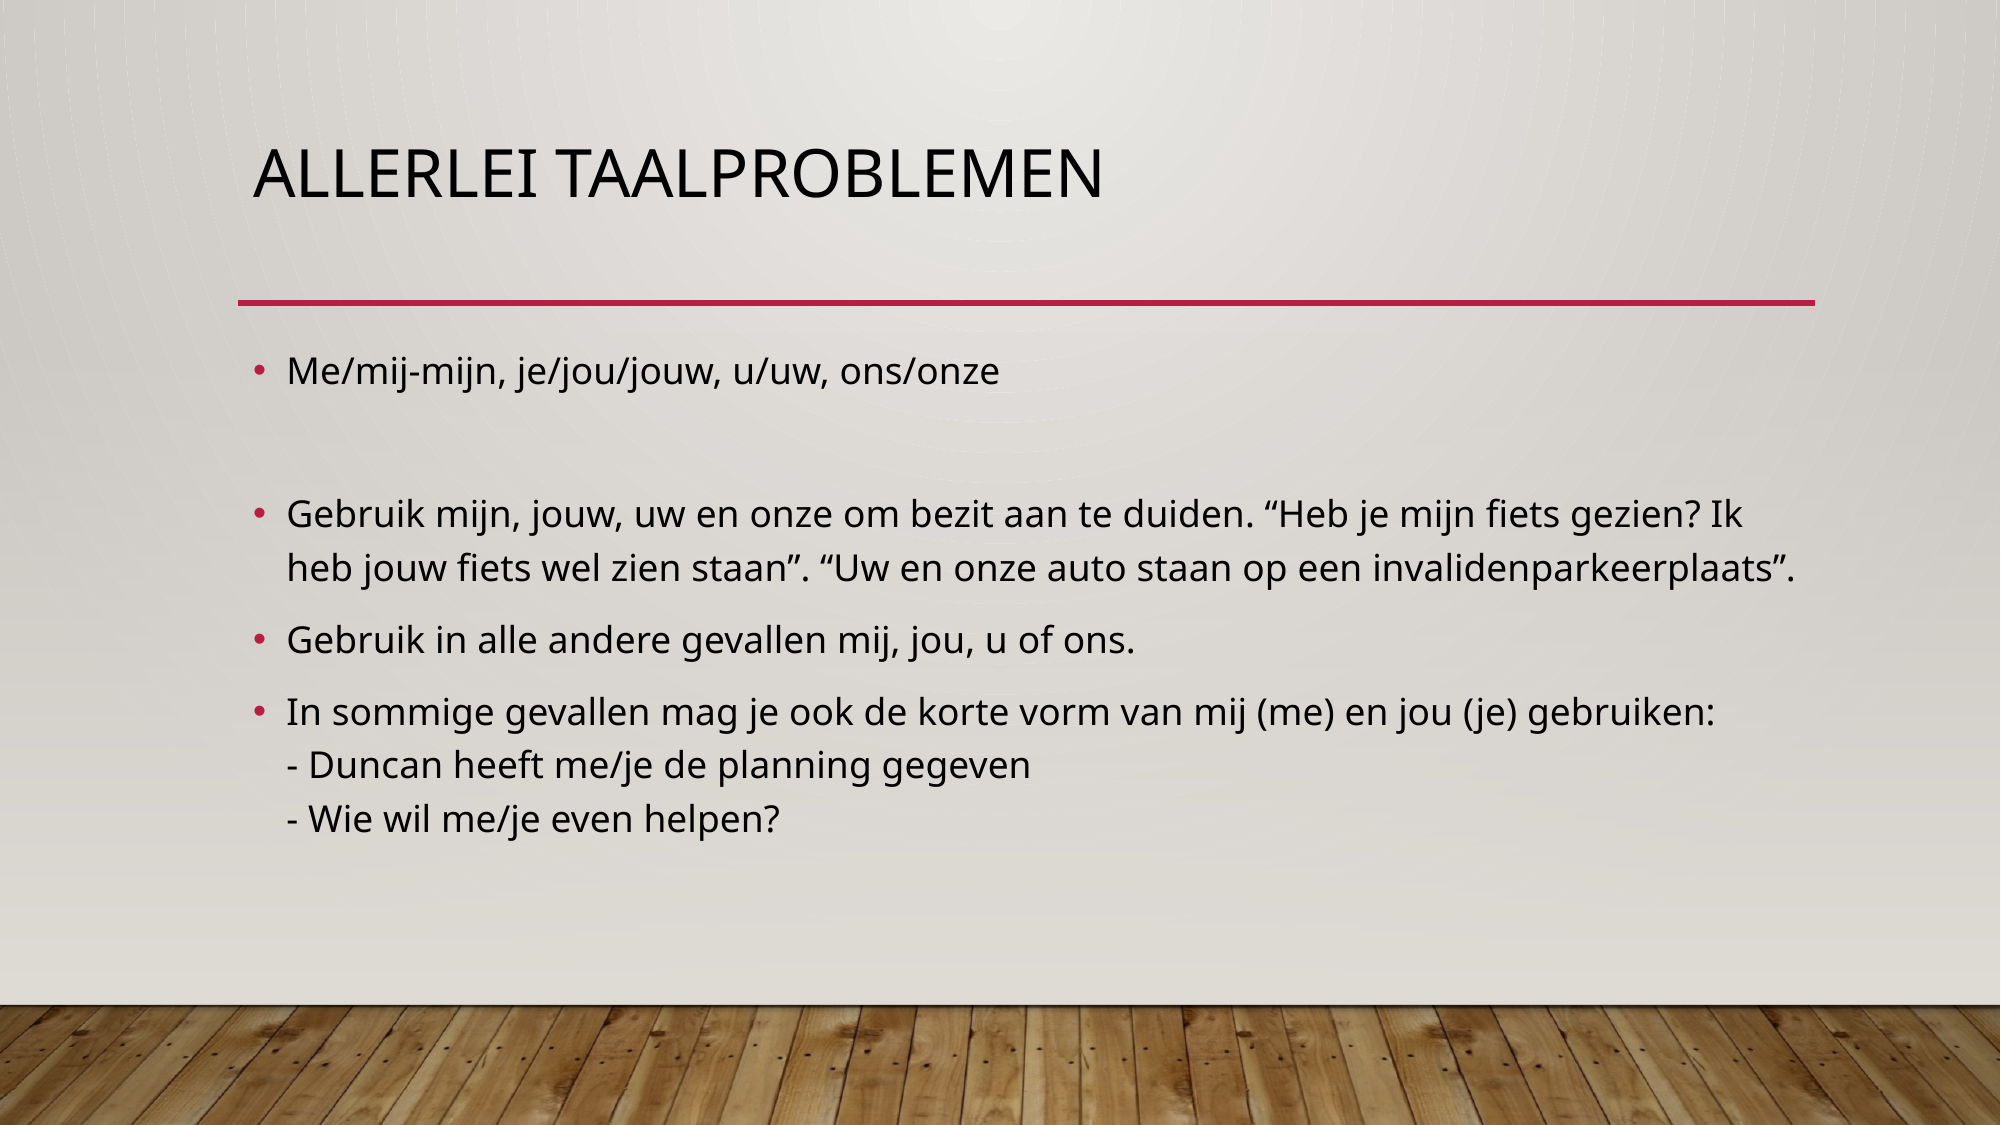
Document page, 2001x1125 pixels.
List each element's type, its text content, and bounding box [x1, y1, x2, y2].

list Me/mij-mijn, je/jou/jouw, u/uw, ons/onze Gebruik mijn, jouw, uw en onze om bezit aan te duiden. “Heb je mijn fiets gezien? Ik heb jouw fiets wel zien staan”. “Uw en onze auto staan op een invalidenparkeerplaats”. Gebruik in alle andere gevallen mij, jou, u of ons. In sommige gevallen mag je ook de korte vorm van mij (me) en jou (je) gebruiken: - Duncan heeft me/je de planning gegeven - Wie wil me/je even helpen? [238, 330, 1814, 897]
title Allerlei taalproblemen [238, 131, 1814, 305]
picture [0, 1005, 2000, 1125]
